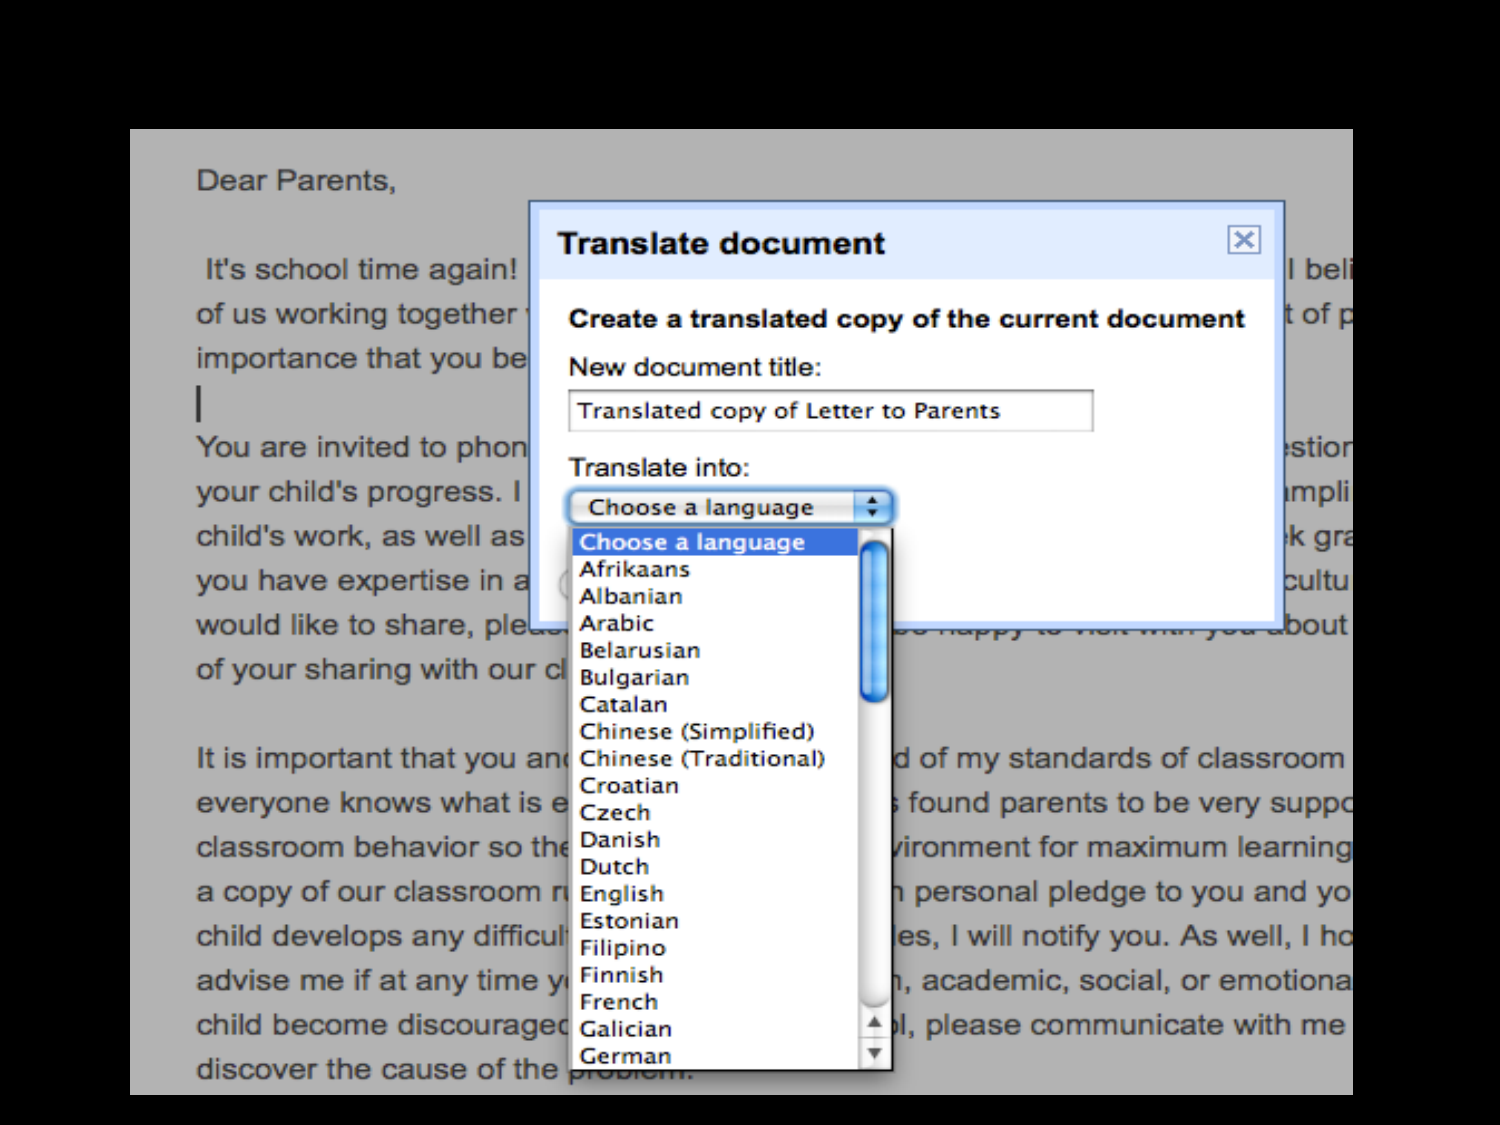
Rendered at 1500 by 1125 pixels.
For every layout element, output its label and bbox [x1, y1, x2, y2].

picture [130, 129, 1353, 1095]
